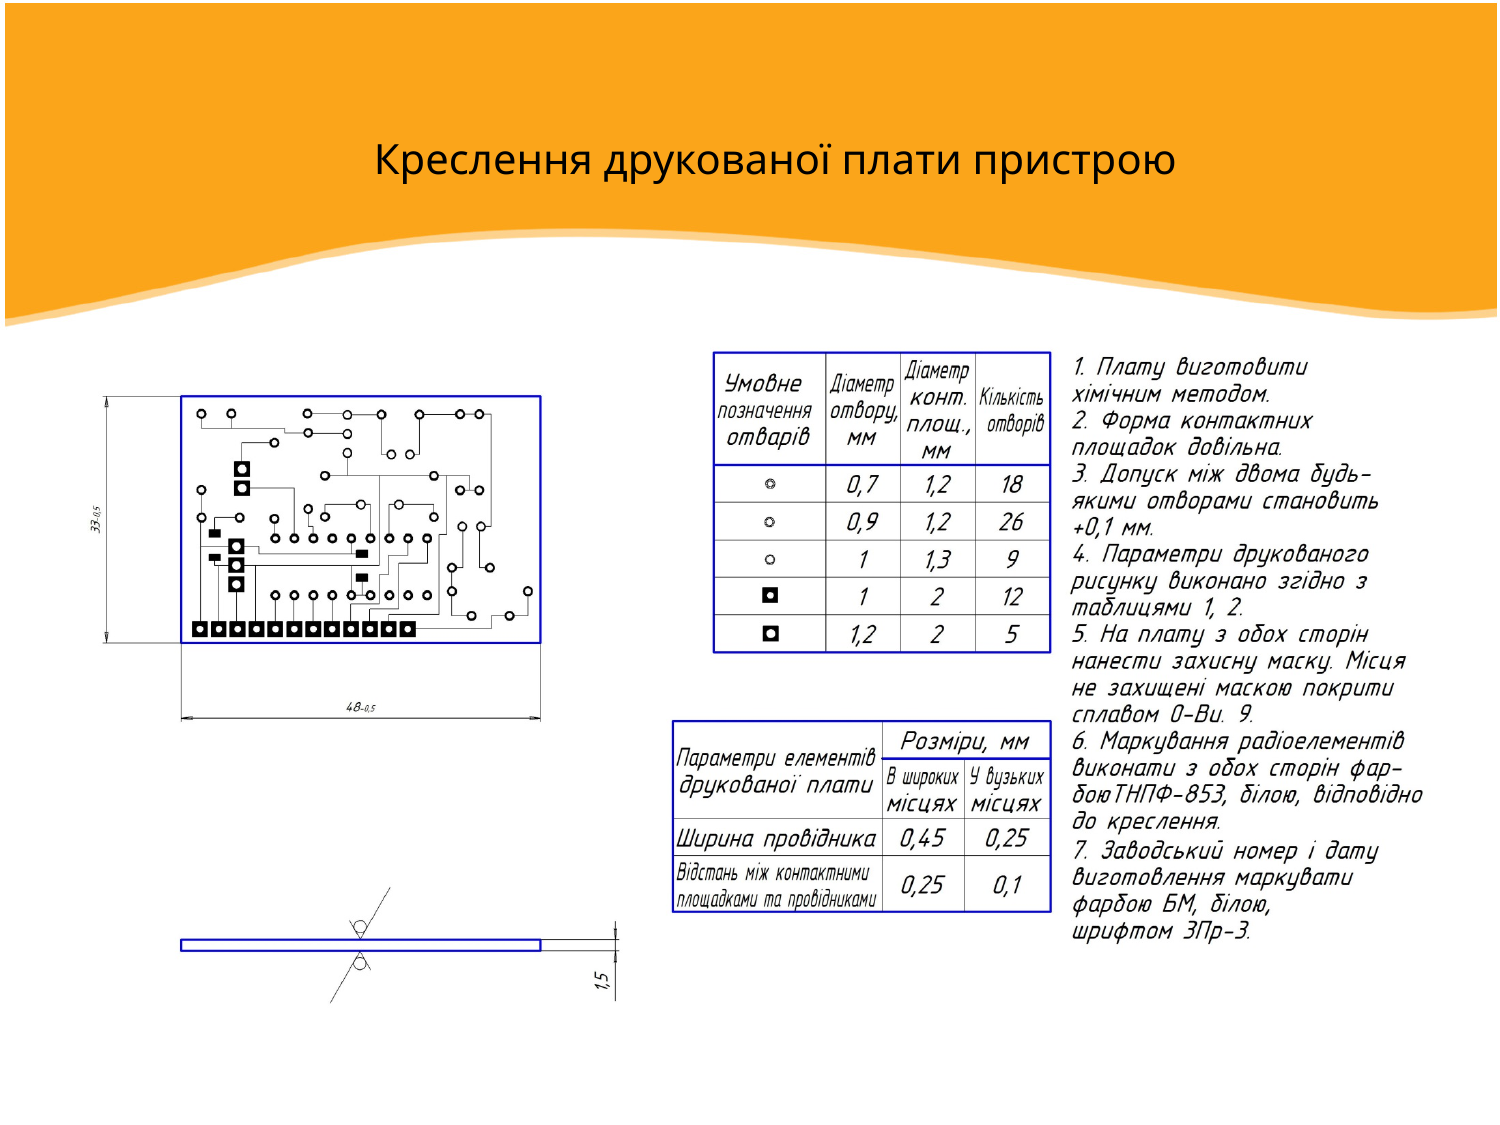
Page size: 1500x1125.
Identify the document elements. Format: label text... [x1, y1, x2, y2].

picture [0, 0, 1500, 1125]
text_box Креслення друкованої плати пристрою [359, 125, 1192, 190]
